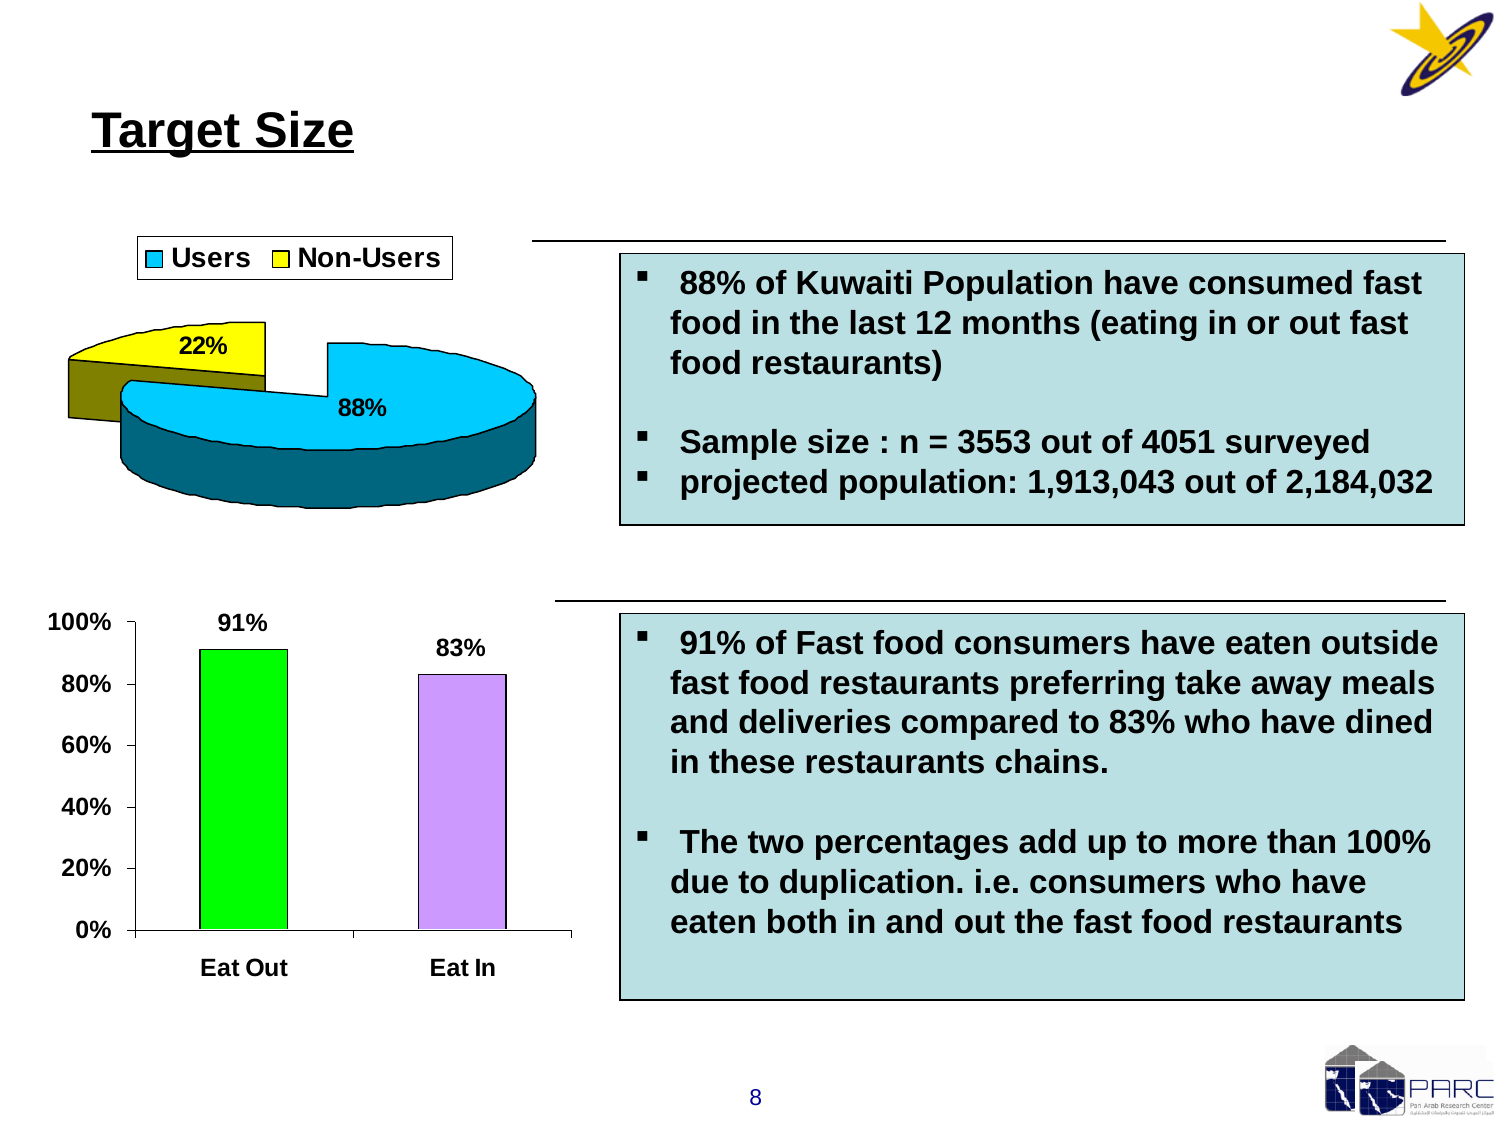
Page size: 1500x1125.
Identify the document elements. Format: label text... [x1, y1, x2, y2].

text_box 91% of Fast food consumers have eaten outside fast food restaurants preferring take away meals and deliveries compared to 83% who have dined in these restaurants chains. The two percentages add up to more than 100% due to duplication. i.e. consumers who have eaten both in and out the fast food restaurants [620, 613, 1465, 1000]
text_box 8 [714, 1074, 798, 1118]
text_box Target Size [76, 90, 857, 165]
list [17, 574, 597, 1017]
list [0, 223, 748, 554]
text_box 88% of Kuwaiti Population have consumed fast food in the last 12 months (eating in or out fast food restaurants) Sample size : n = 3553 out of 4051 surveyed projected population: 1,913,043 out of 2,184,032 [751, 253, 1465, 526]
picture [1320, 1045, 1500, 1122]
picture [1385, 0, 1498, 100]
